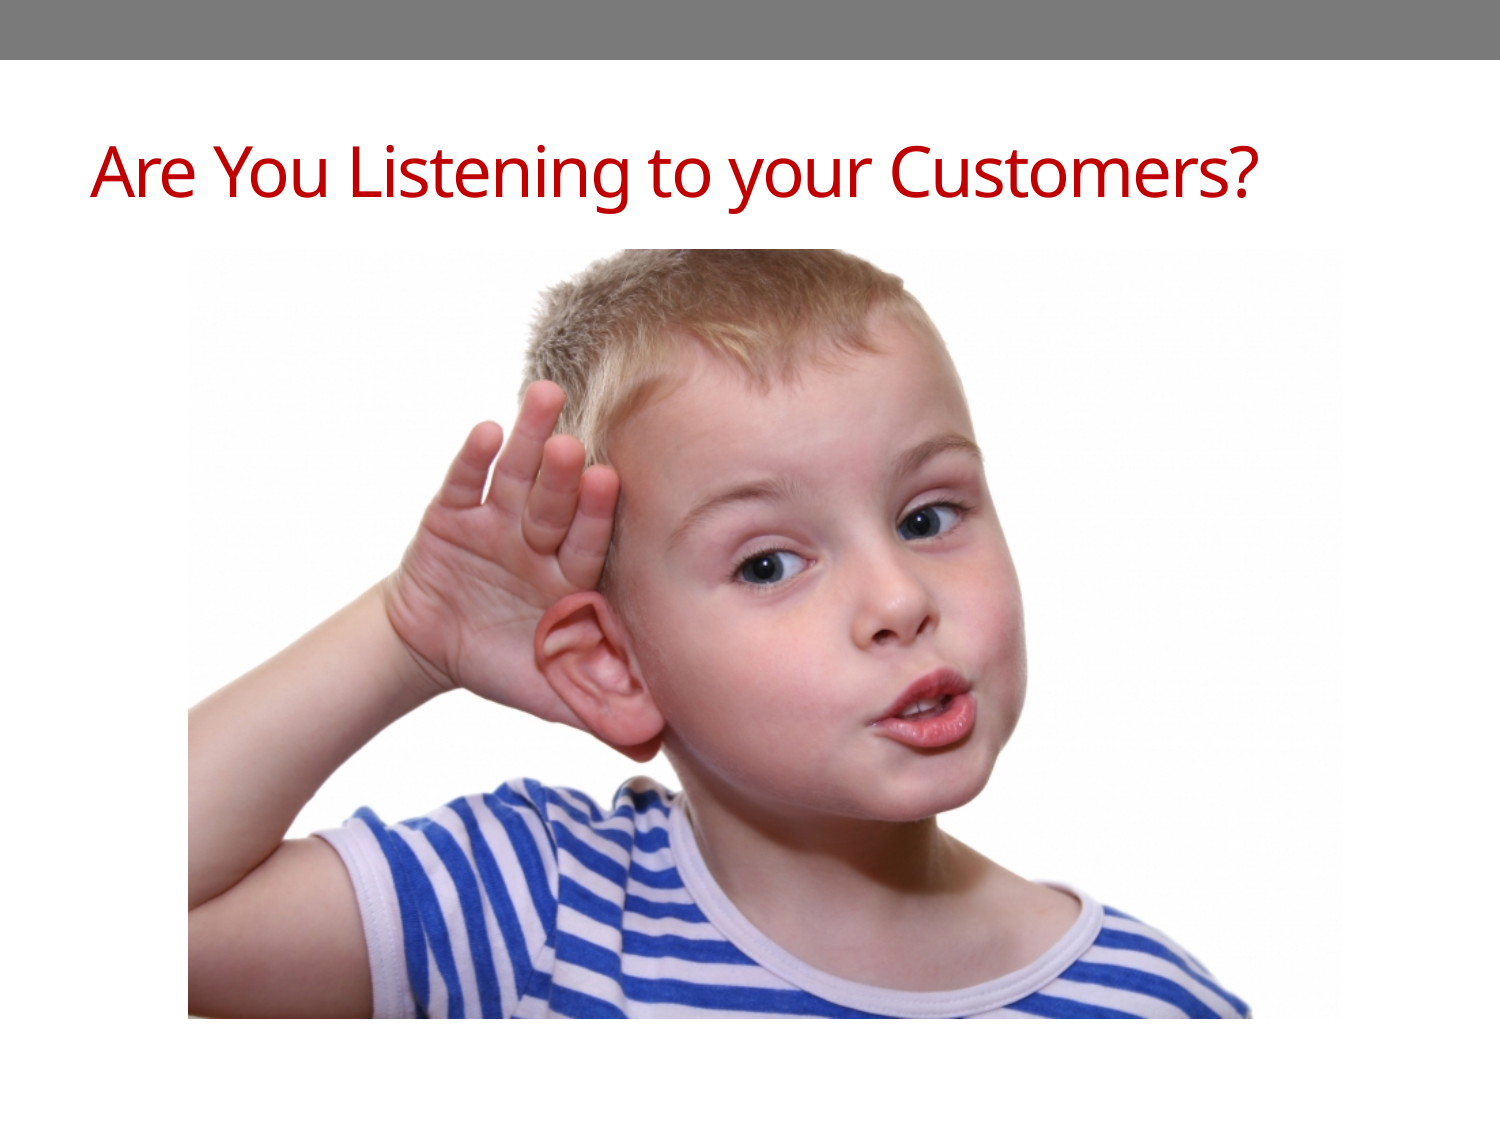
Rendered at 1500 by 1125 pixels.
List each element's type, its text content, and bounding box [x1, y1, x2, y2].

title Are You Listening to your Customers? [75, 87, 1425, 250]
picture [188, 249, 1343, 1019]
